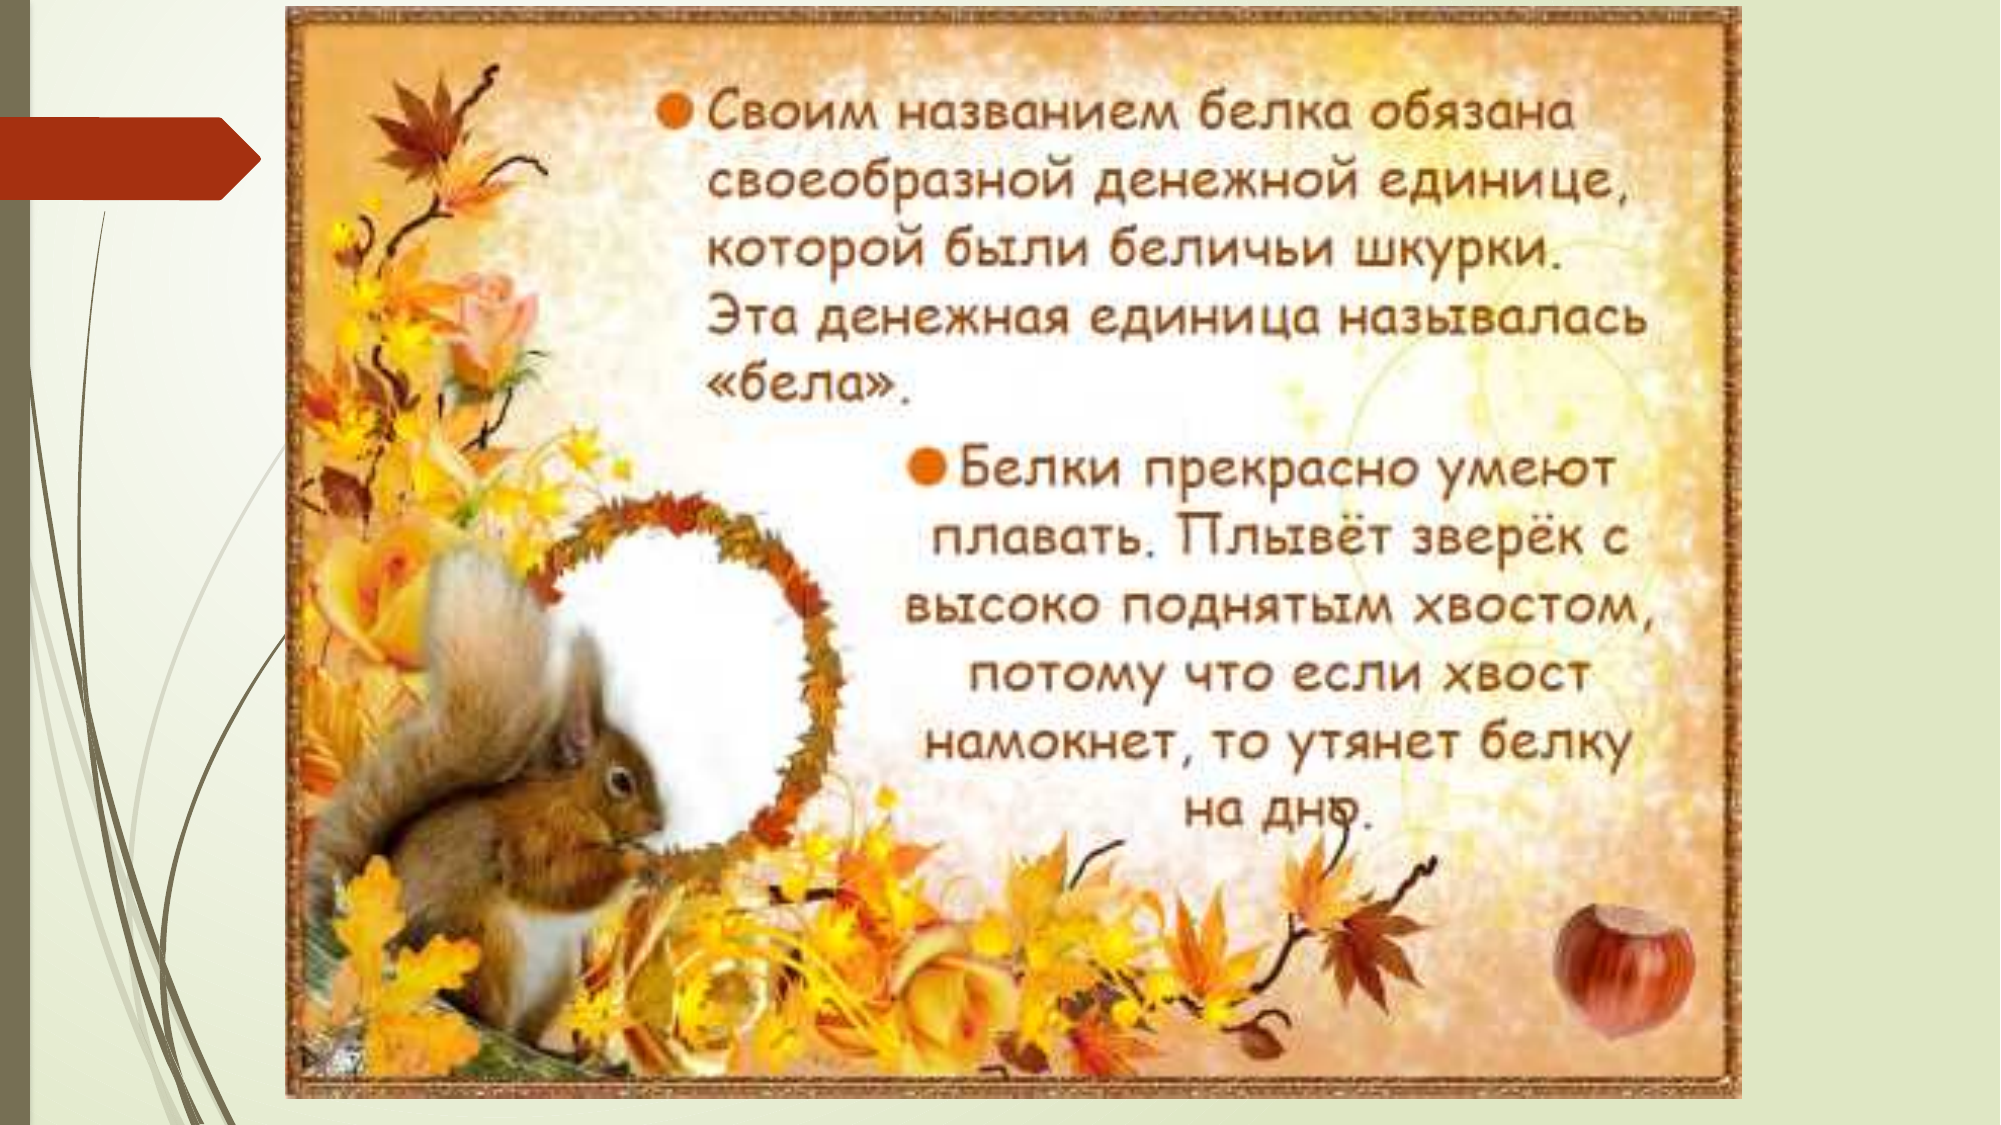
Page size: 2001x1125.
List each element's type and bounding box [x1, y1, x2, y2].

picture [285, 5, 1742, 1099]
